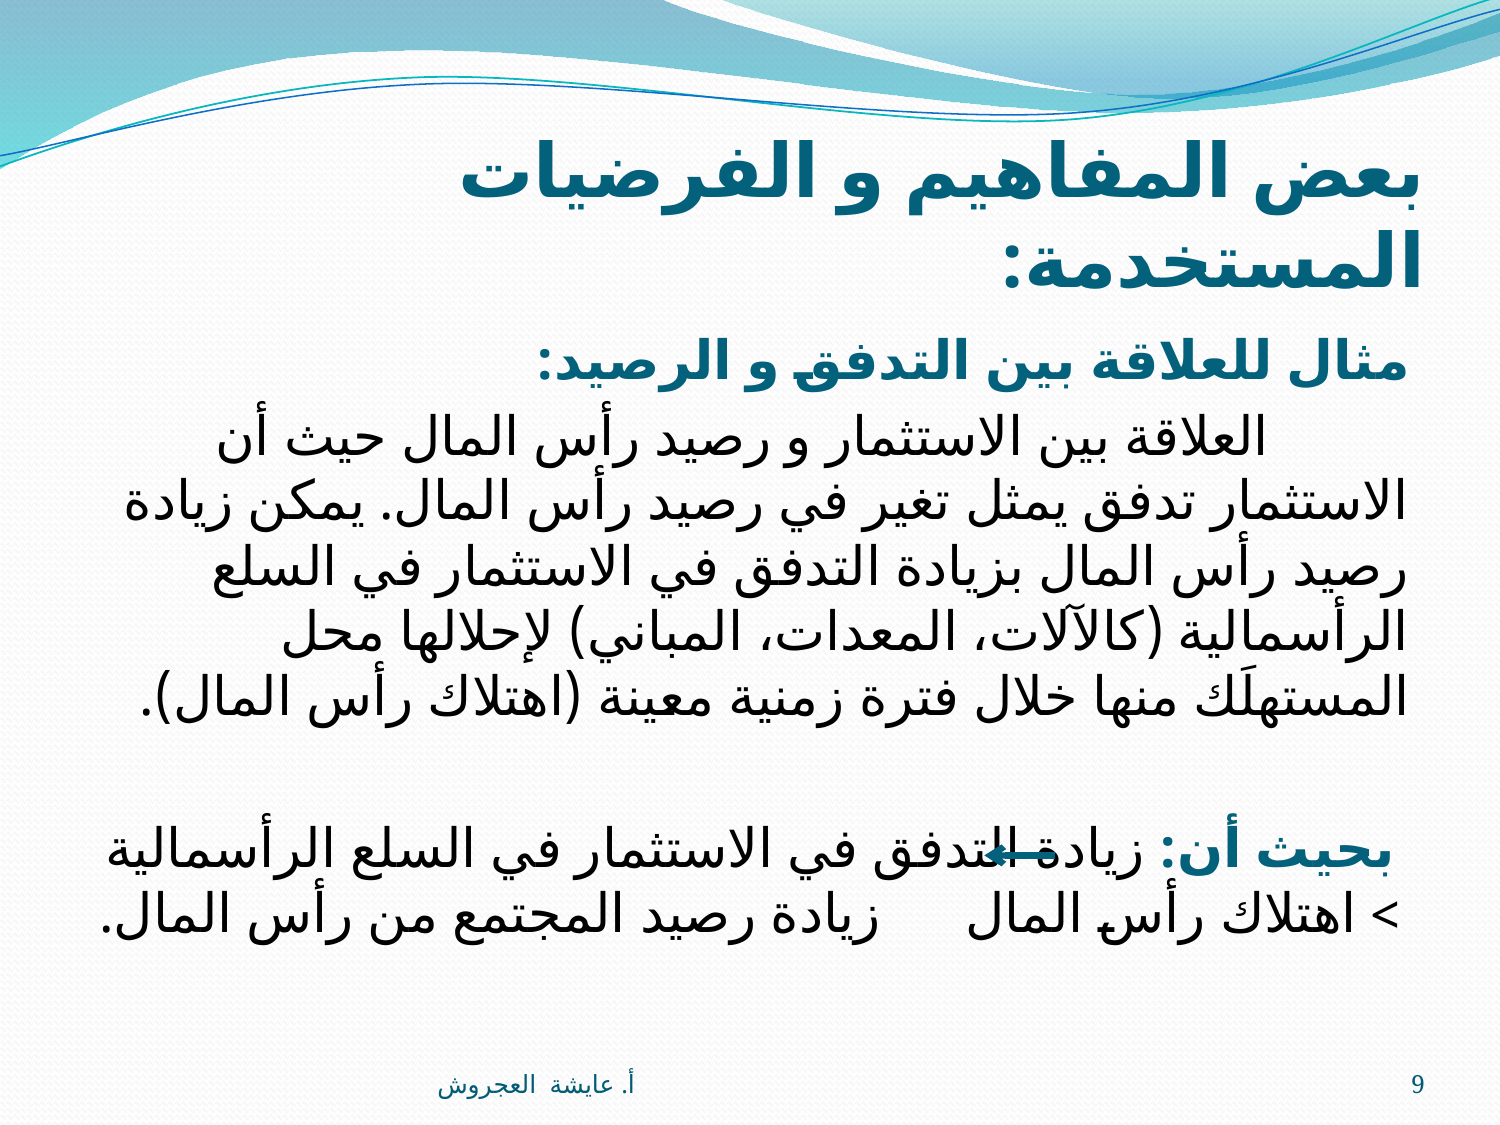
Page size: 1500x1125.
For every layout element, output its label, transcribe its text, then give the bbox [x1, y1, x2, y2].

title بعض المفاهيم و الفرضيات المستخدمة: [75, 115, 1425, 303]
slide_number 9 [1299, 1042, 1425, 1103]
list مثال للعلاقة بين التدفق و الرصيد: العلاقة بين الاستثمار و رصيد رأس المال حيث أن الاستثمار تدفق يمثل تغير في رصيد رأس المال. يمكن زيادة رصيد رأس المال بزيادة التدفق في الاستثمار في السلع الرأسمالية (كالآلات، المعدات، المباني) لإحلالها محل المستهلَك منها خلال فترة زمنية معينة (اهتلاك رأس المال). بحيث أن: زيادة التدفق في الاستثمار في السلع الرأسمالية > اهتلاك رأس المال زيادة رصيد المجتمع من رأس المال. [75, 317, 1425, 1038]
footer أ. عايشة العجروش [437, 1042, 988, 1103]
